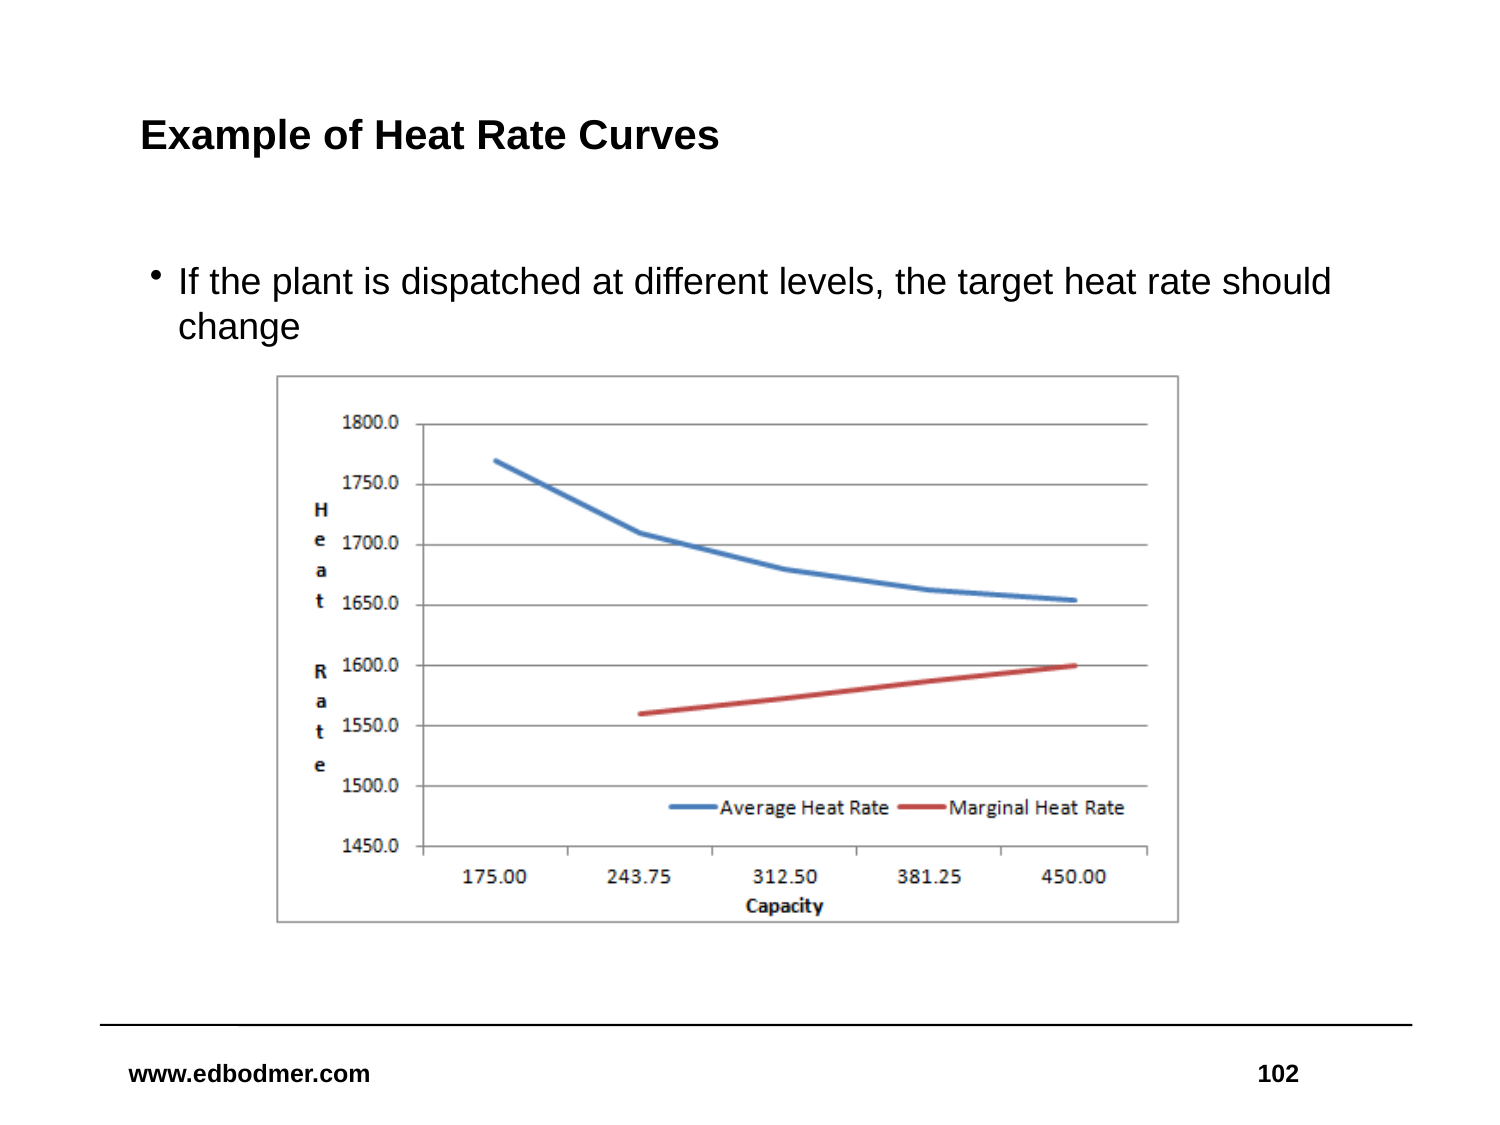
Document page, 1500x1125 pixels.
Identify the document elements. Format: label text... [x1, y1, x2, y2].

title Example of Heat Rate Curves [125, 99, 1288, 225]
picture [274, 374, 1181, 926]
list If the plant is dispatched at different levels, the target heat rate should change [125, 249, 1375, 1000]
